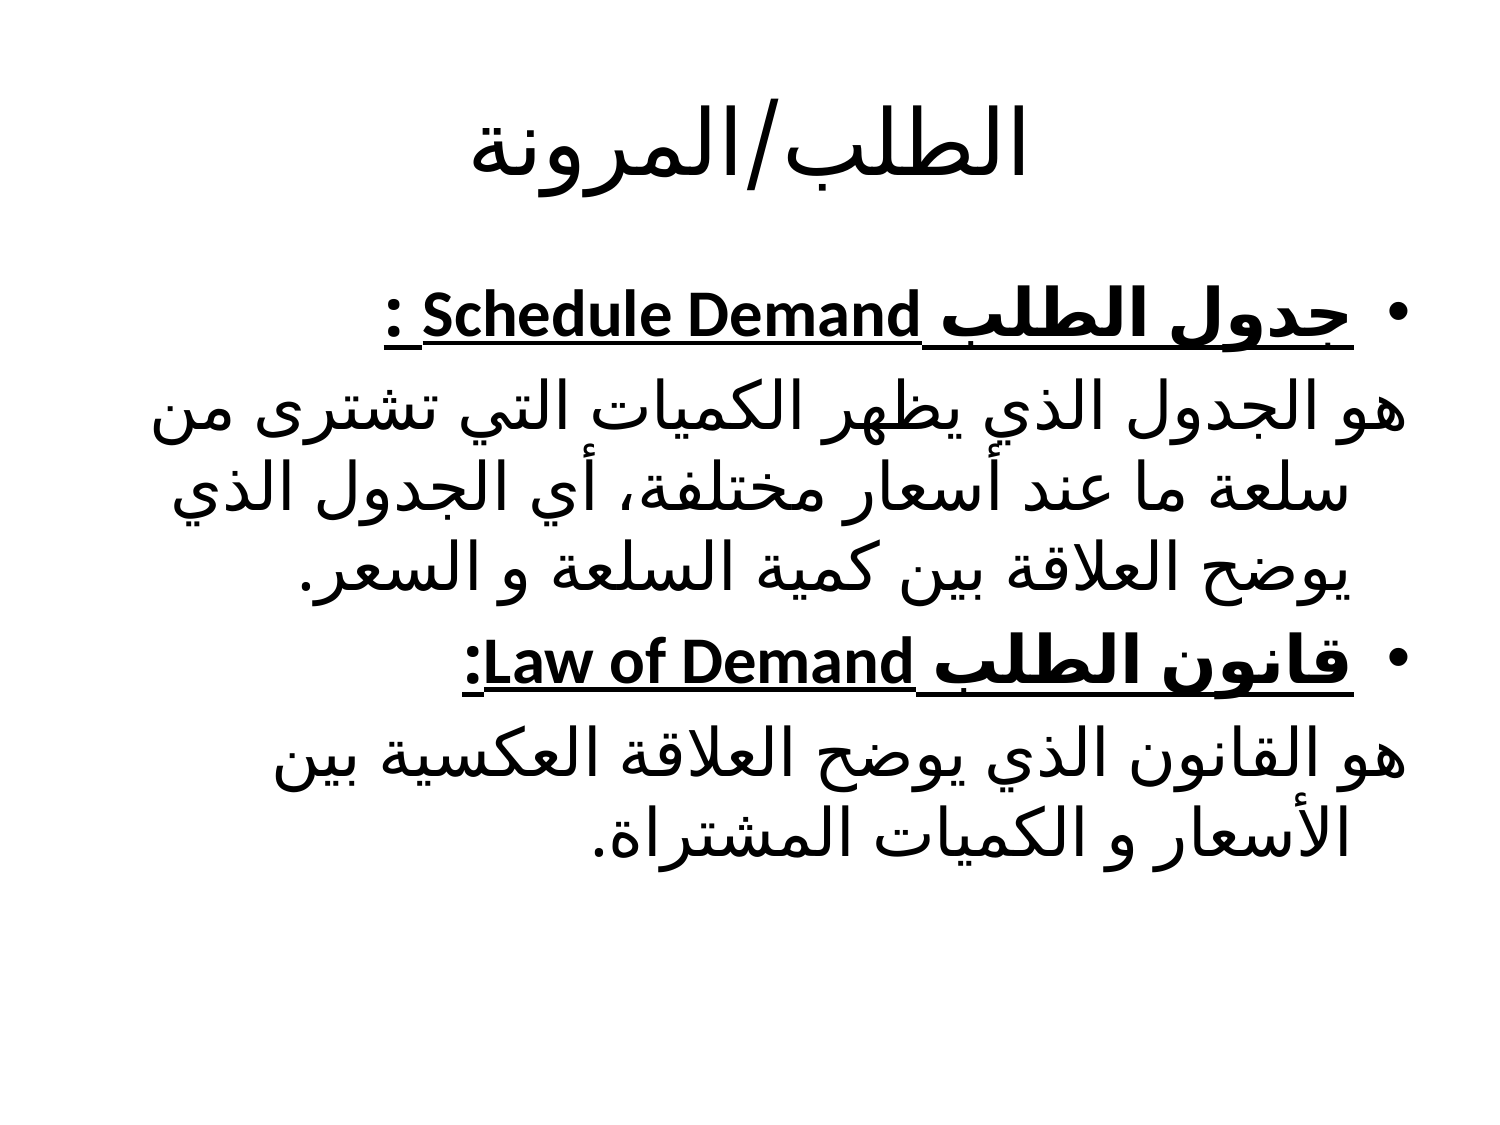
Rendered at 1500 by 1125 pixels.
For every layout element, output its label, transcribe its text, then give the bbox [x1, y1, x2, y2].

title الطلب/المرونة [75, 45, 1425, 233]
list جدول الطلب Schedule Demand : هو الجدول الذي يظهر الكميات التي تشترى من سلعة ما عند أسعار مختلفة، أي الجدول الذي يوضح العلاقة بين كمية السلعة و السعر. قانون الطلب Law of Demand: هو القانون الذي يوضح العلاقة العكسية بين الأسعار و الكميات المشتراة. [75, 262, 1425, 1005]
